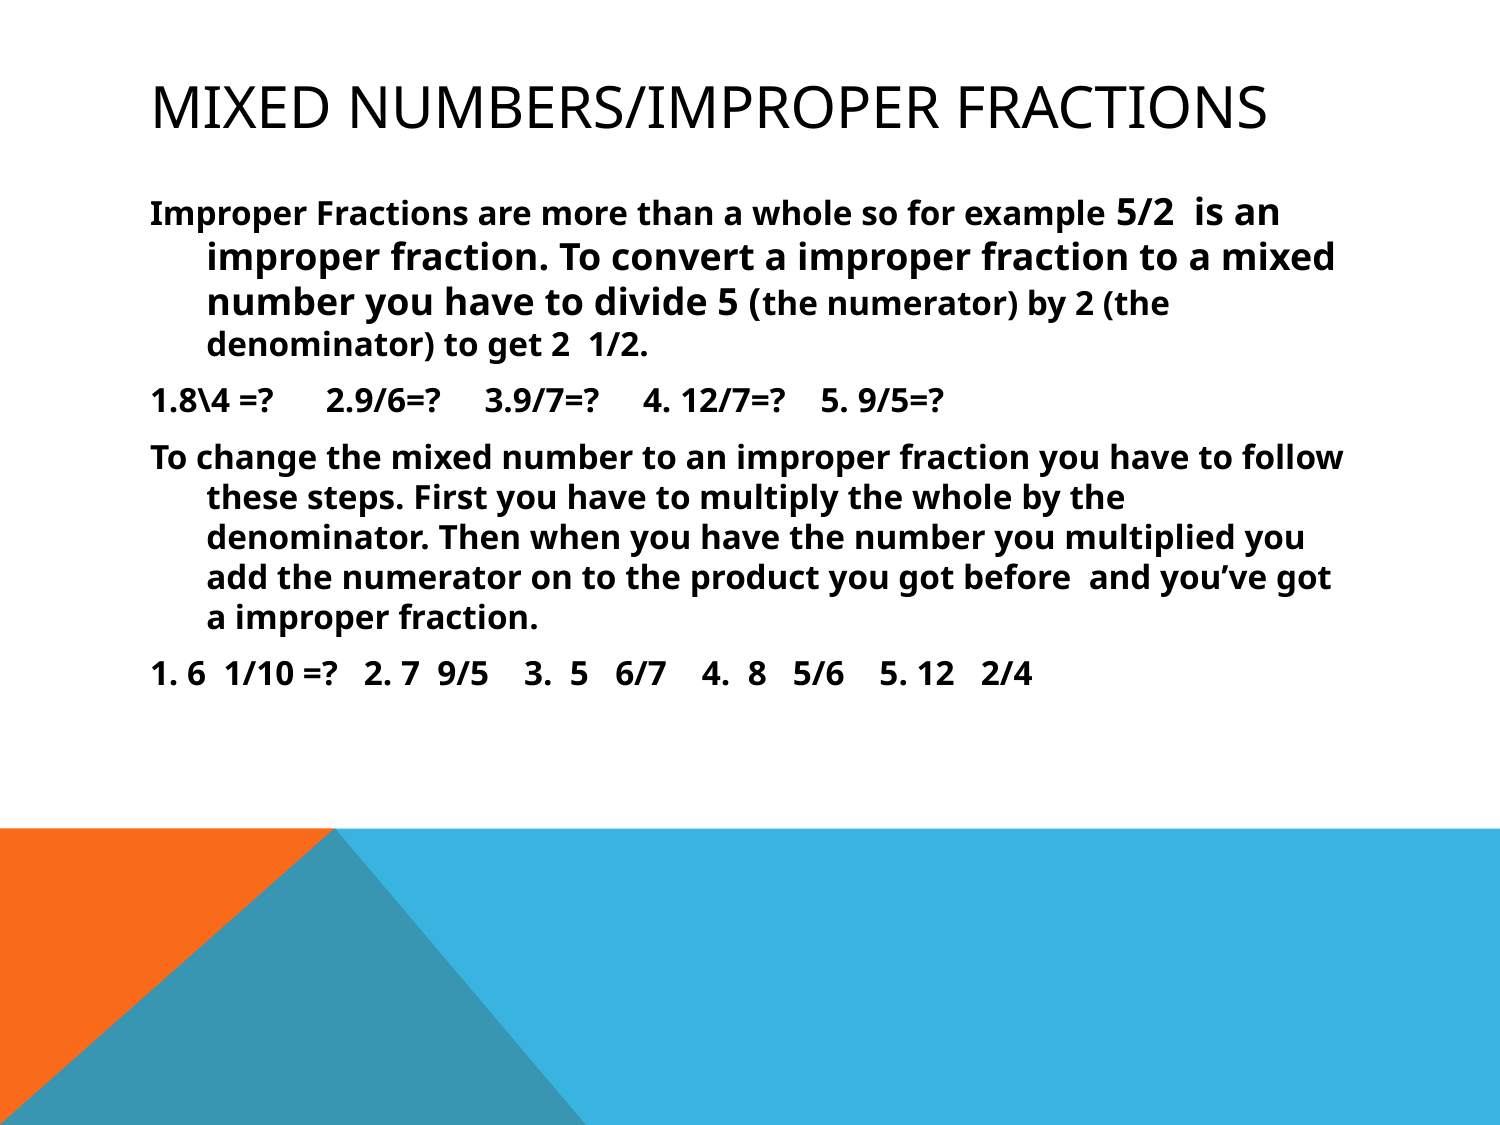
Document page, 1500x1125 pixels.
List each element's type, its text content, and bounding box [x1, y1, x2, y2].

list Improper Fractions are more than a whole so for example 5/2 is an improper fraction. To convert a improper fraction to a mixed number you have to divide 5 (the numerator) by 2 (the denominator) to get 2 1/2. 1.8\4 =? 2.9/6=? 3.9/7=? 4. 12/7=? 5. 9/5=? To change the mixed number to an improper fraction you have to follow these steps. First you have to multiply the whole by the denominator. Then when you have the number you multiplied you add the numerator on to the product you got before and you’ve got a improper fraction. 1. 6 1/10 =? 2. 7 9/5 3. 5 6/7 4. 8 5/6 5. 12 2/4 [135, 180, 1369, 775]
title Mixed Numbers/Improper Fractions [135, 60, 1369, 150]
